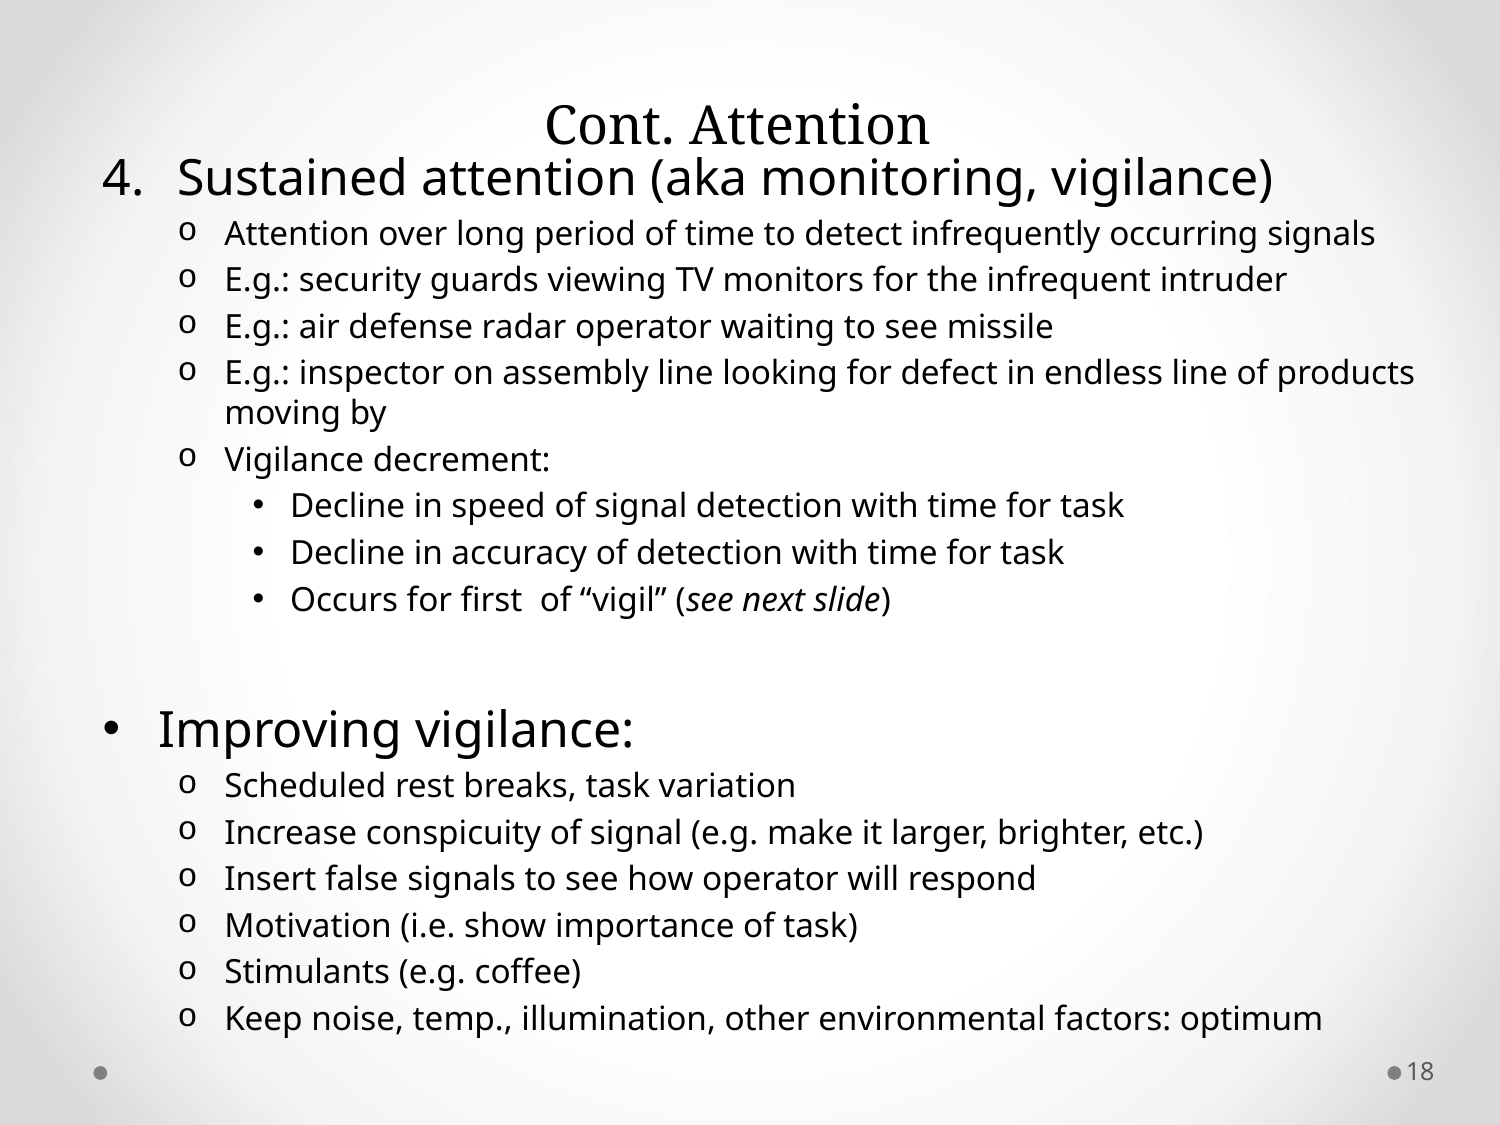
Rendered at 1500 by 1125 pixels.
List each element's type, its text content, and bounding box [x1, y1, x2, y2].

picture [0, 1, 1500, 1125]
slide_number 18 [1401, 1042, 1494, 1103]
title Cont. Attention [62, 62, 1413, 163]
